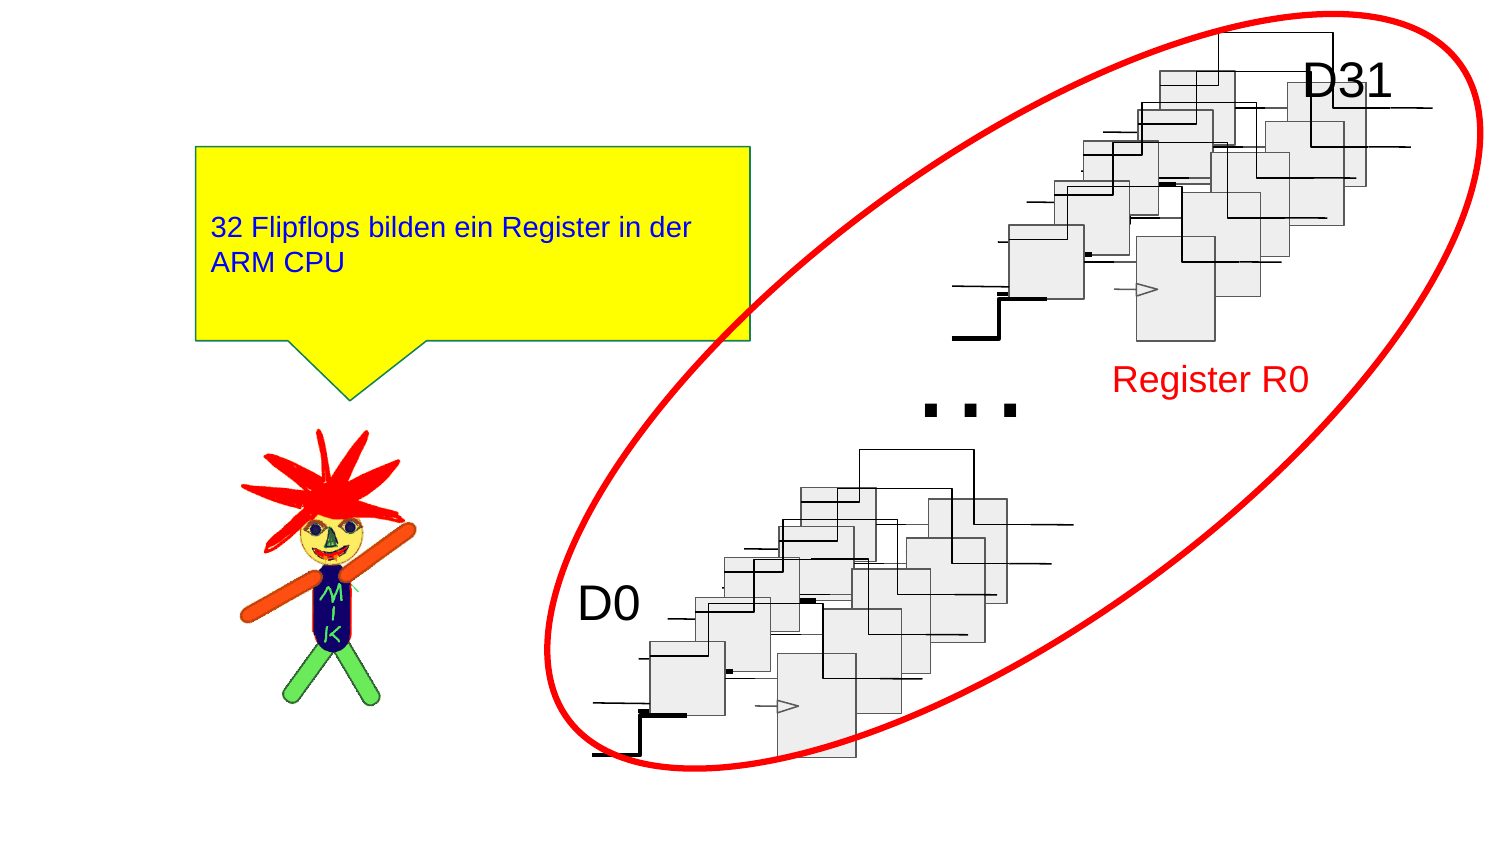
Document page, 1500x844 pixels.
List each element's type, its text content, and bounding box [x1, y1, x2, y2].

text_box D31 [1434, 32, 1452, 53]
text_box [951, 32, 1433, 341]
text_box [1221, 13, 1418, 30]
picture [220, 421, 428, 714]
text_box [592, 449, 1074, 758]
text_box [547, 516, 587, 739]
text_box 32 Flipflops bilden ein Register in der ARM CPU [195, 146, 751, 401]
text_box [1437, 41, 1481, 273]
text_box Register R0 [1096, 350, 1410, 437]
text_box [630, 156, 1313, 629]
text_box D0 [561, 554, 568, 572]
